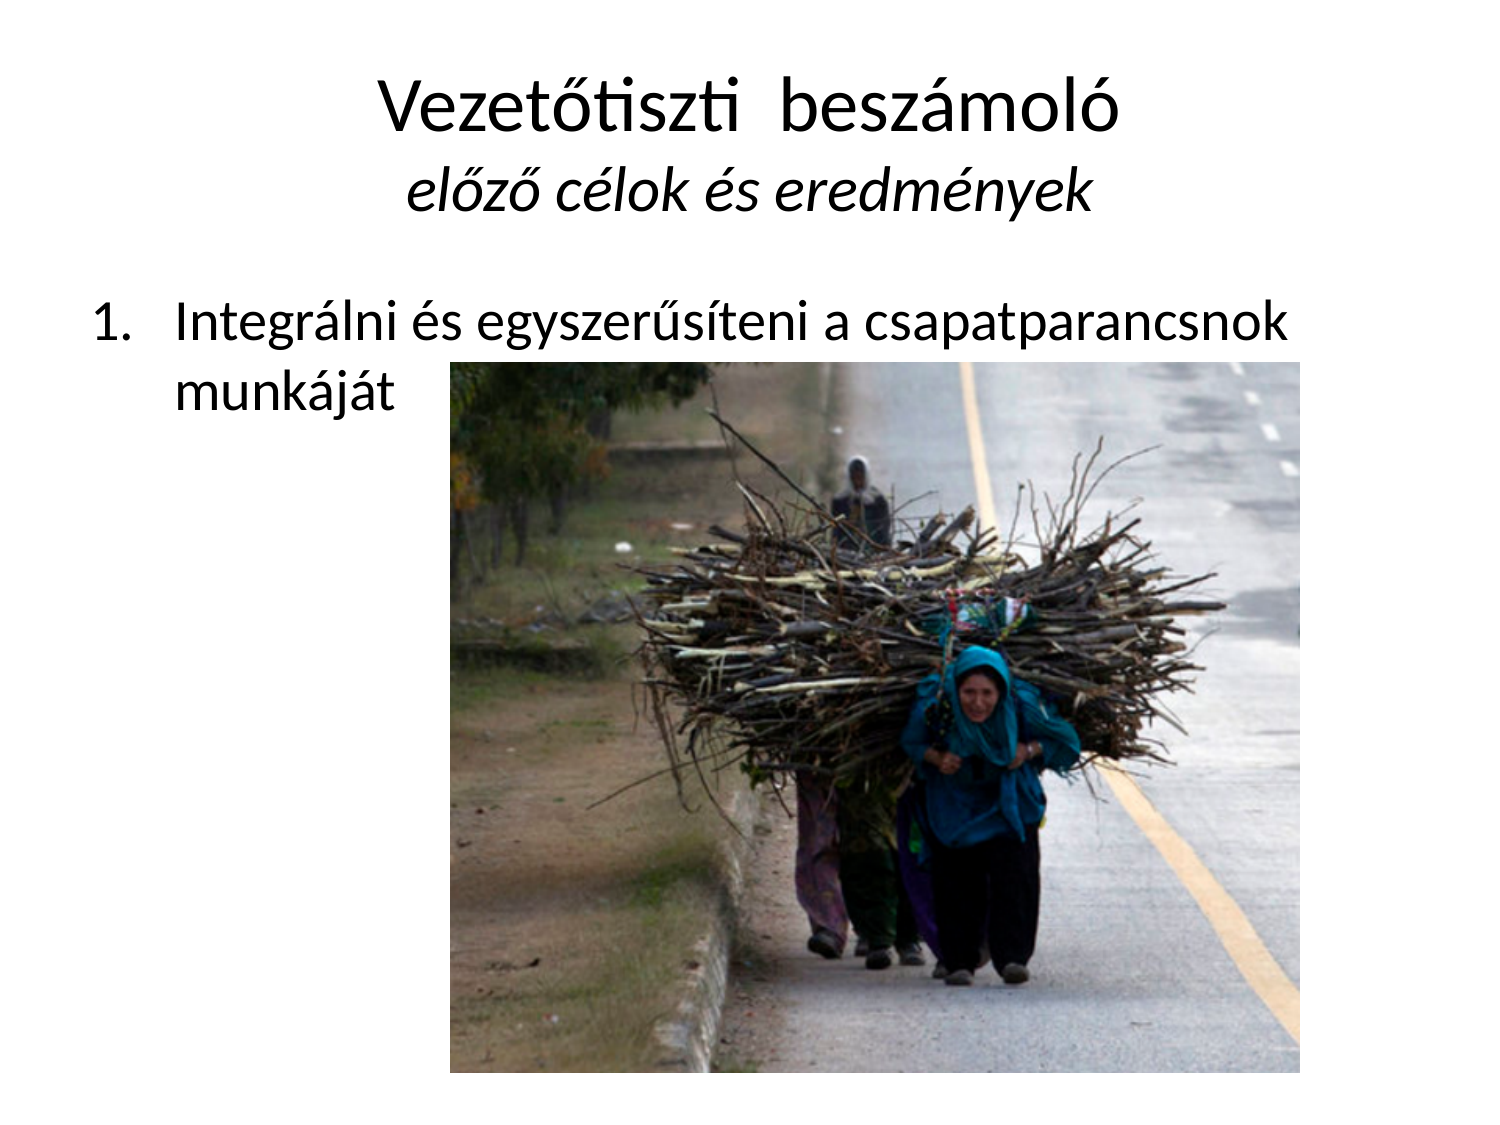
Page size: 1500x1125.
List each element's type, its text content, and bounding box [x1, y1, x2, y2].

list Integrálni és egyszerűsíteni a csapatparancsnok munkáját [75, 275, 1463, 425]
picture [449, 362, 1301, 1074]
title Vezetőtiszti beszámoló előző célok és eredmények [75, 45, 1425, 233]
